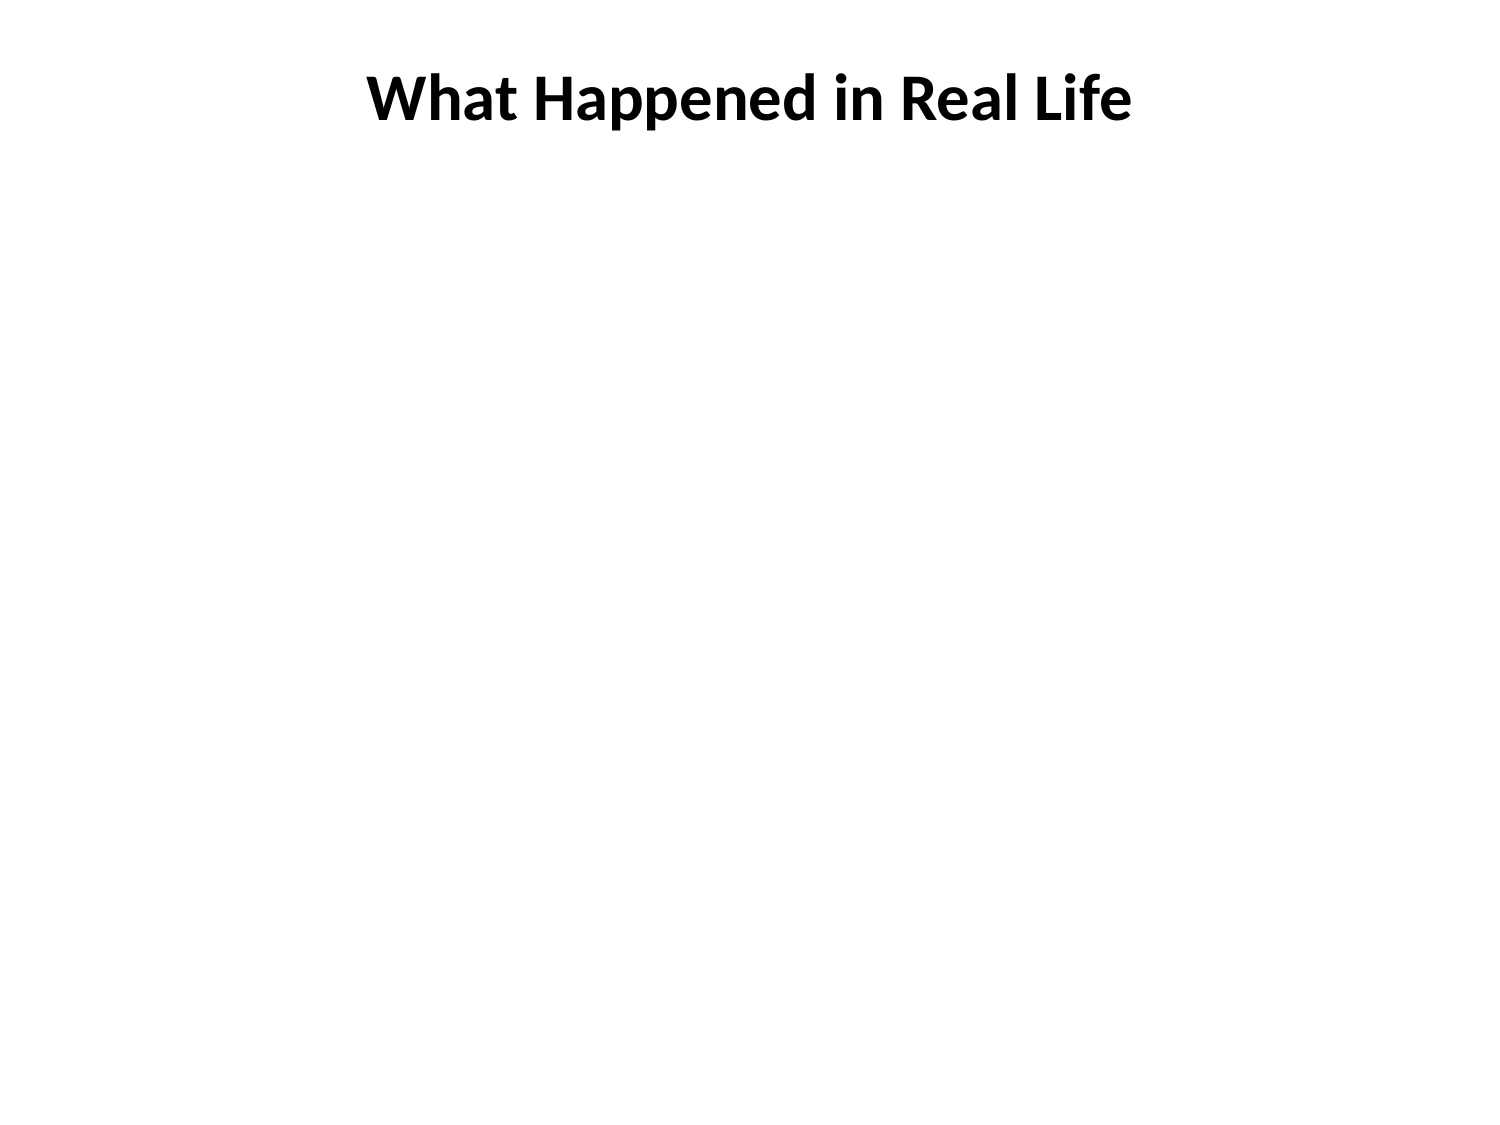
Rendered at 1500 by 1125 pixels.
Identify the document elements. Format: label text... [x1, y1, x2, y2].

title What Happened in Real Life [75, 0, 1425, 188]
